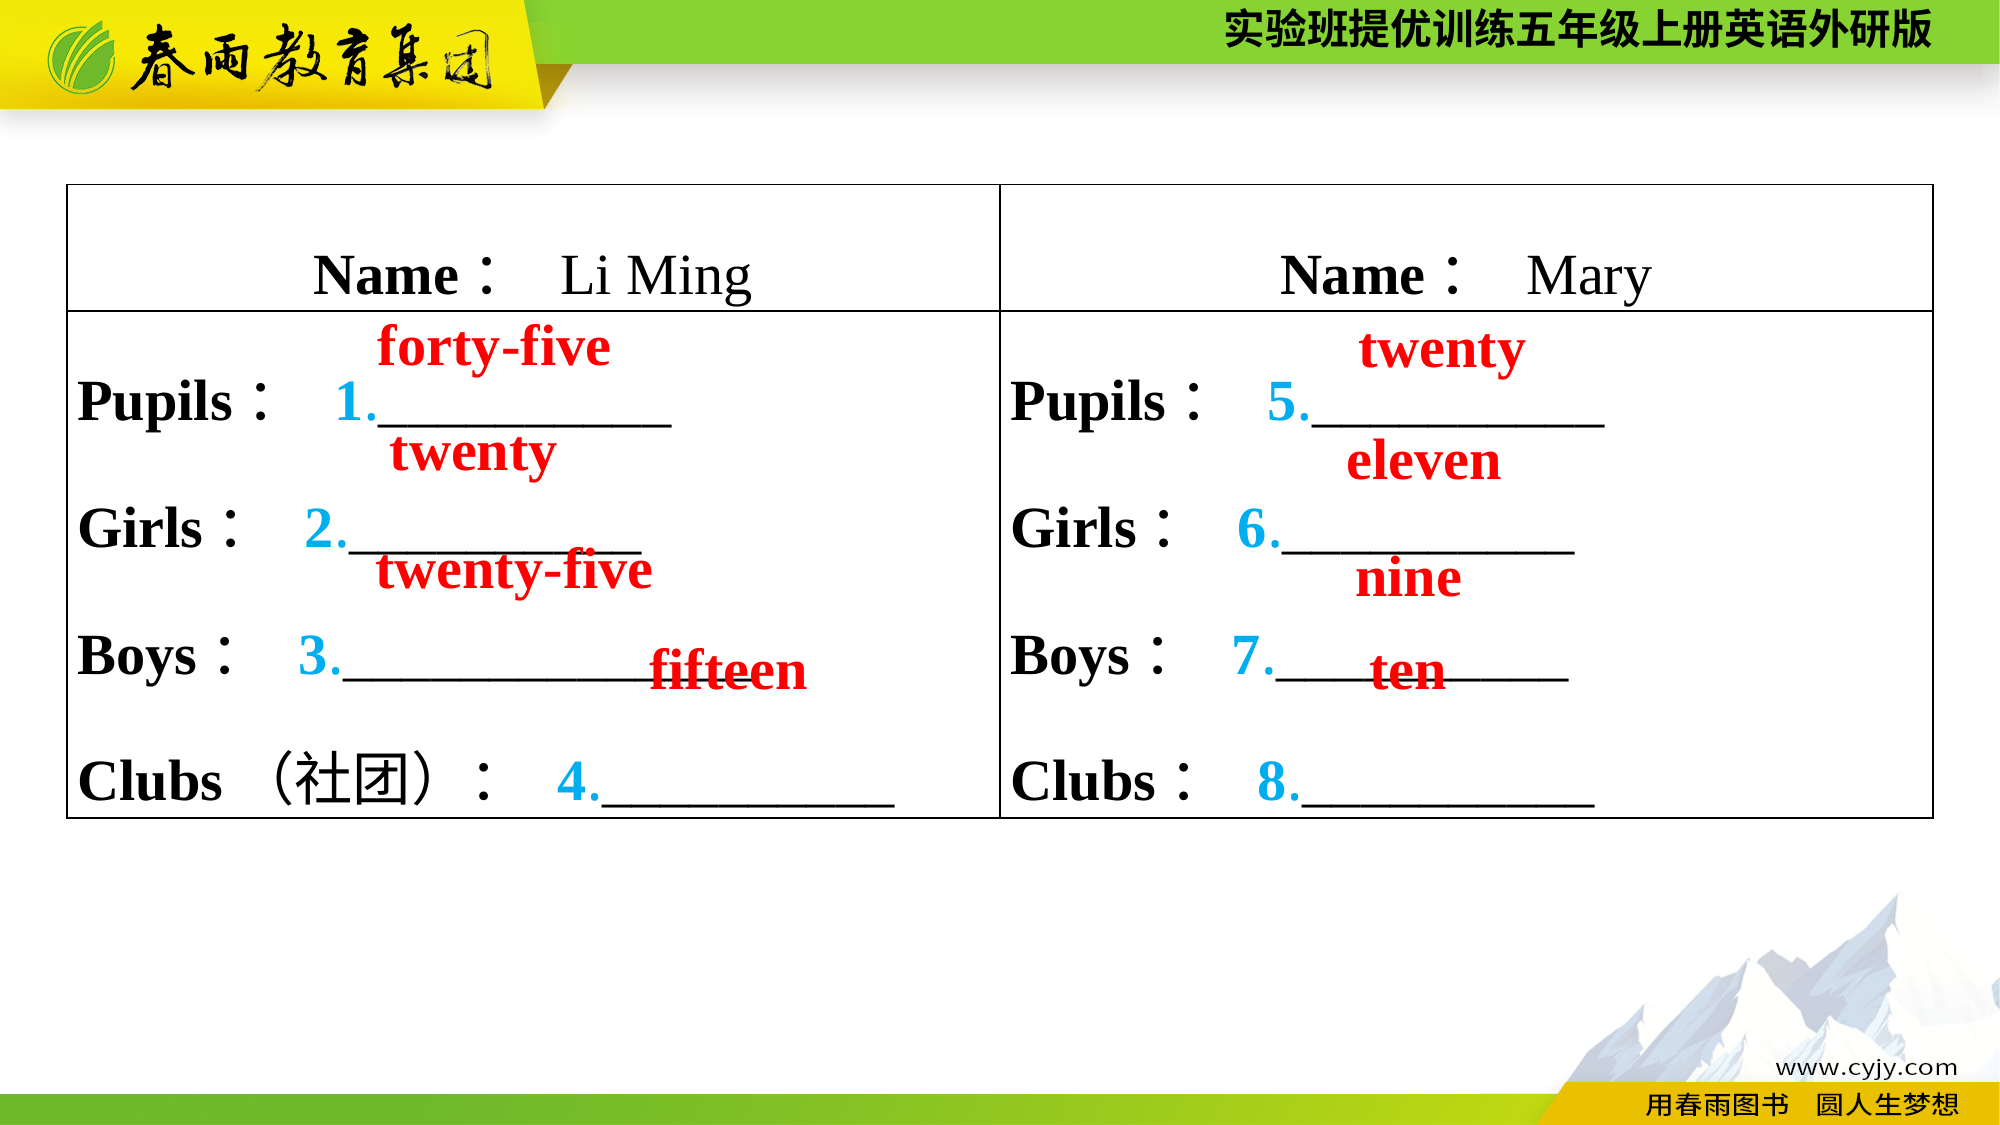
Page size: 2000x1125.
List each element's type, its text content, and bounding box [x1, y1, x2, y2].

text_box eleven [1331, 414, 1517, 499]
picture [0, 0, 2000, 1125]
text_box forty-five [363, 299, 627, 385]
text_box ten [1354, 623, 1463, 709]
table_cell Pupils： 1.__________ Girls： 2.__________ Boys： 3.______________ Clubs（社团）： 4.__________ [68, 312, 999, 817]
text_box twenty [375, 404, 574, 487]
text_box twenty [1343, 301, 1542, 387]
table_header Name： Mary [1001, 185, 1932, 310]
text_box twenty-five [360, 487, 669, 608]
text_box nine [1340, 496, 1477, 616]
table_cell Pupils： 5.__________ Girls： 6.__________ Boys： 7.__________ Clubs： 8.__________ [1001, 312, 1932, 817]
table_header Name： Li Ming [68, 185, 999, 310]
text_box fifteen [634, 623, 824, 709]
